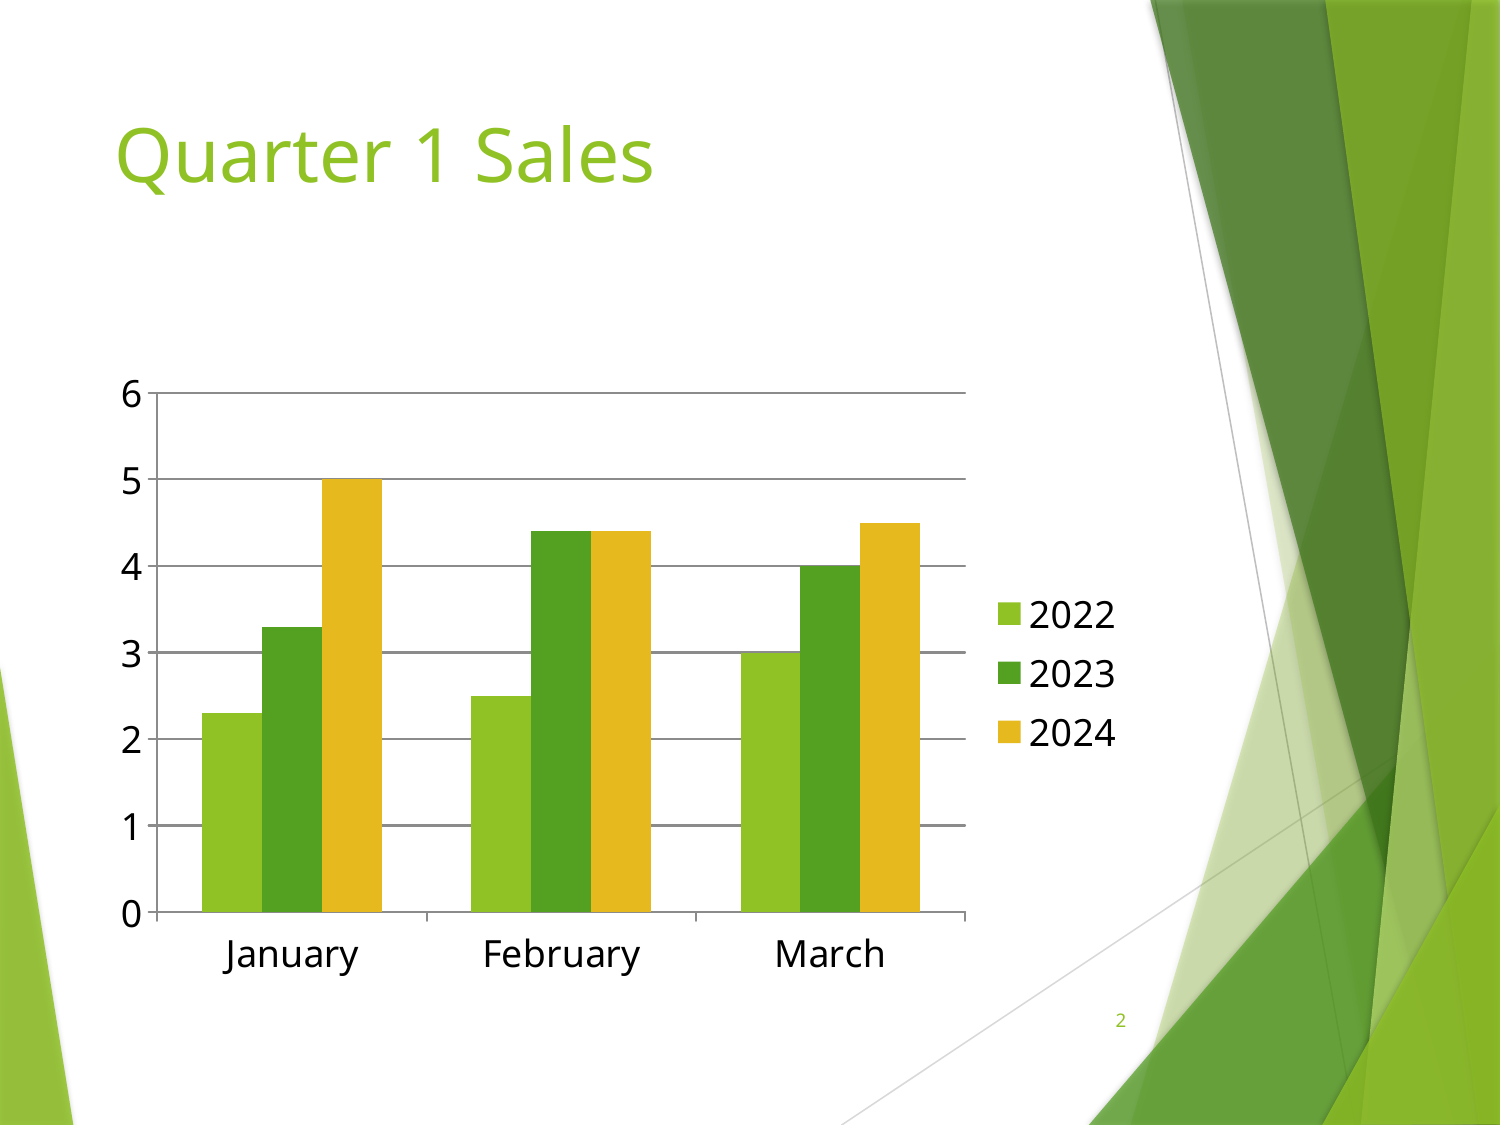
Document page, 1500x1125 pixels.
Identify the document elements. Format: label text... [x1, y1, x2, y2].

chart [99, 353, 1142, 992]
slide_number 2 [1057, 999, 1142, 1051]
title Quarter 1 Sales [99, 99, 1142, 317]
